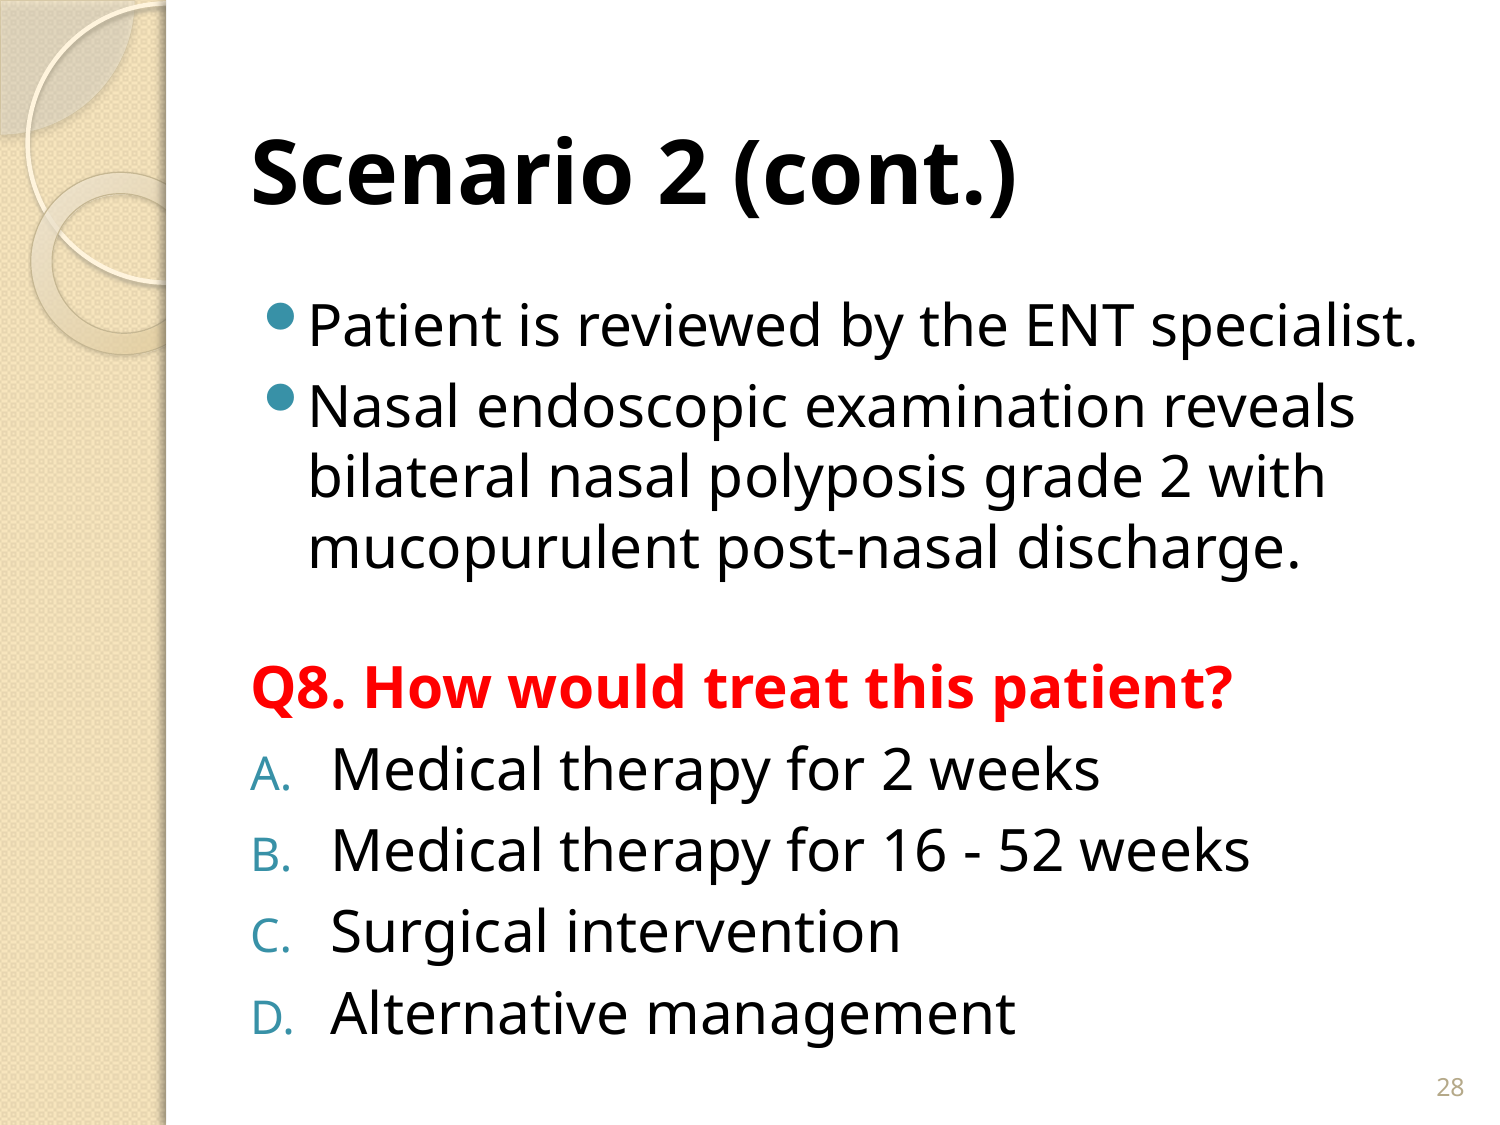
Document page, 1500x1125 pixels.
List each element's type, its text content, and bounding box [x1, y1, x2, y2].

slide_number 28 [1413, 1034, 1488, 1113]
title Scenario 2 (cont.) [235, 75, 1466, 263]
list Patient is reviewed by the ENT specialist. Nasal endoscopic examination reveals bilateral nasal polyposis grade 2 with mucopurulent post-nasal discharge. Q8. How would treat this patient? Medical therapy for 2 weeks Medical therapy for 16 - 52 weeks Surgical intervention Alternative management [235, 279, 1438, 1068]
